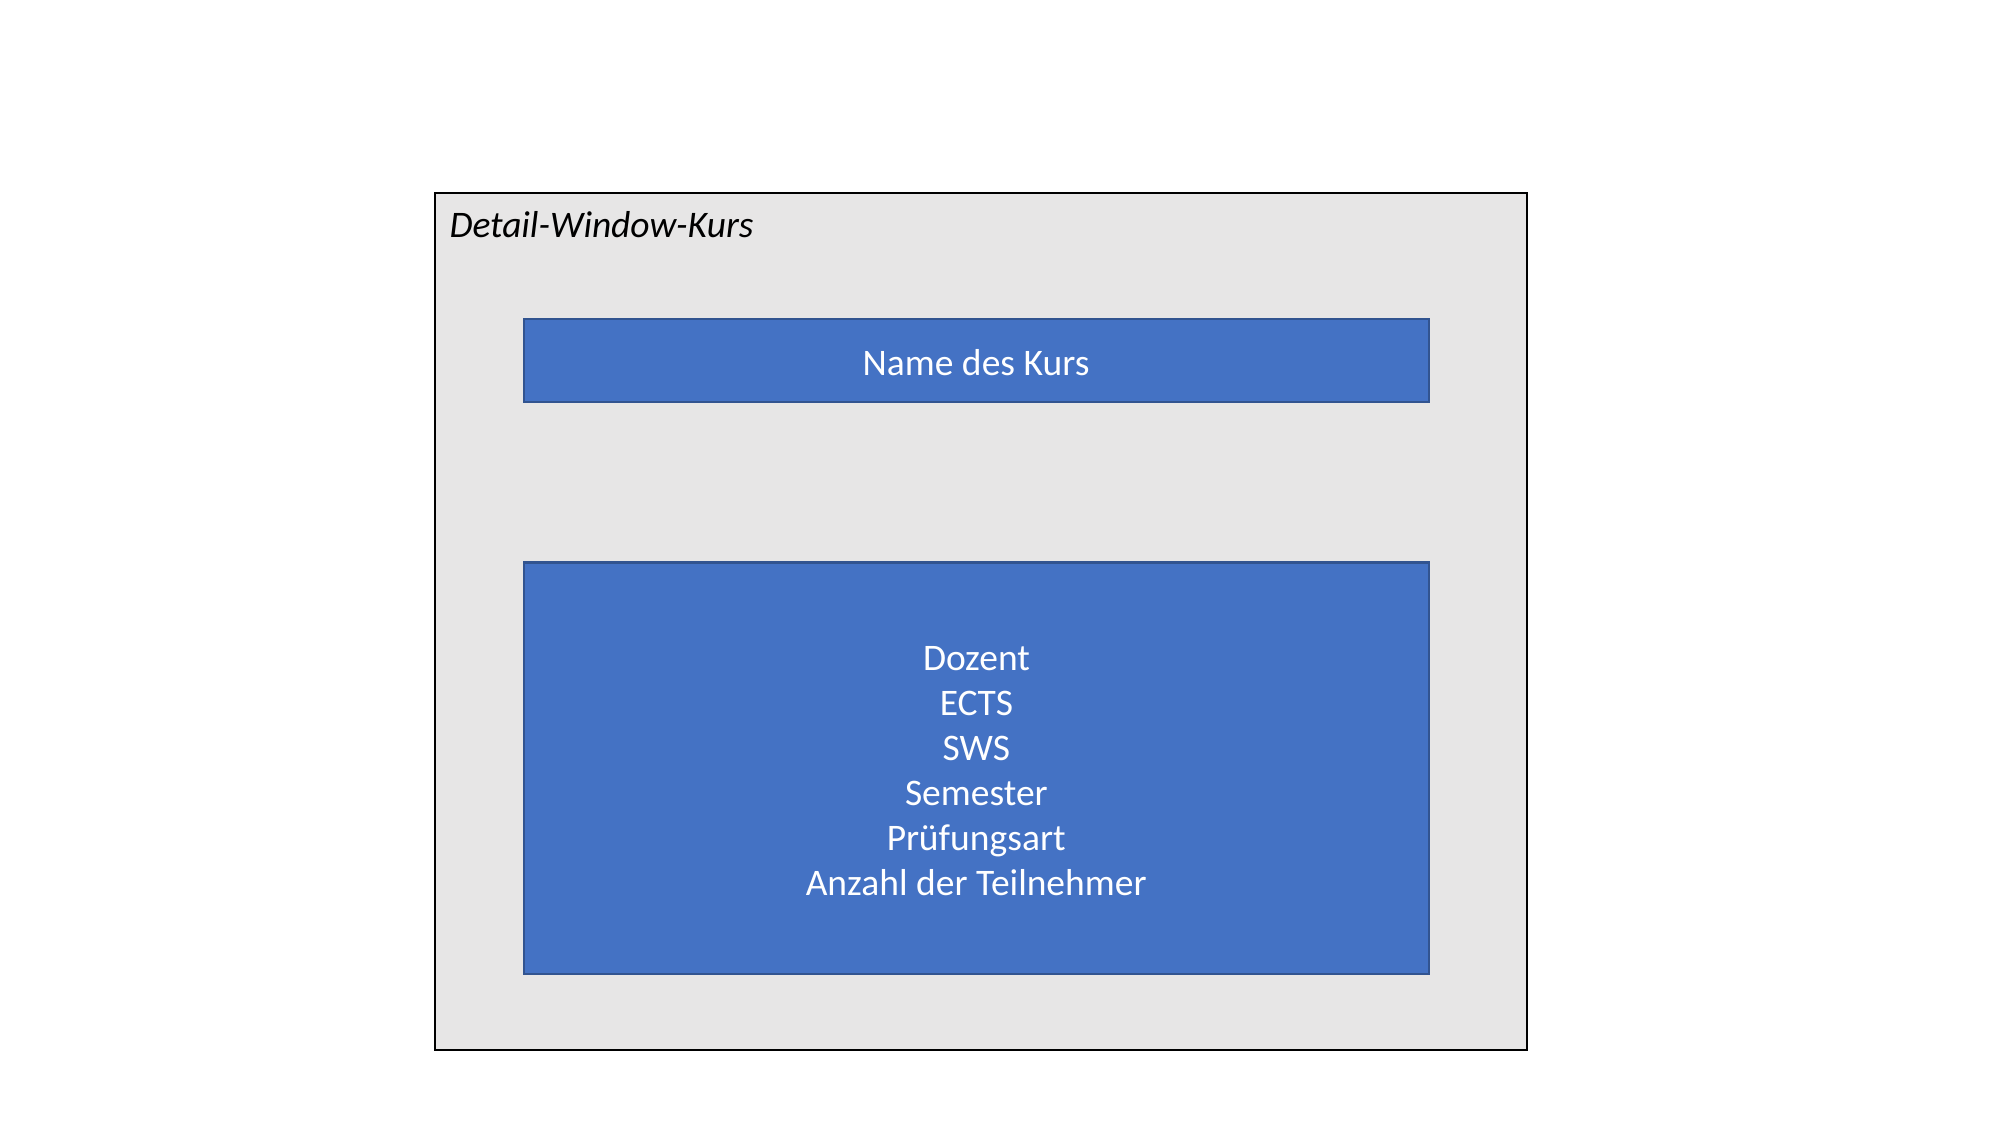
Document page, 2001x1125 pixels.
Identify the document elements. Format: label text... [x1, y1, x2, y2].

text_box Detail-Window-Kurs [434, 192, 1385, 253]
text_box [434, 192, 1528, 1051]
text_box Name des Kurs [523, 318, 1430, 403]
text_box Dozent ECTS SWS Semester Prüfungsart Anzahl der Teilnehmer [523, 561, 1430, 975]
